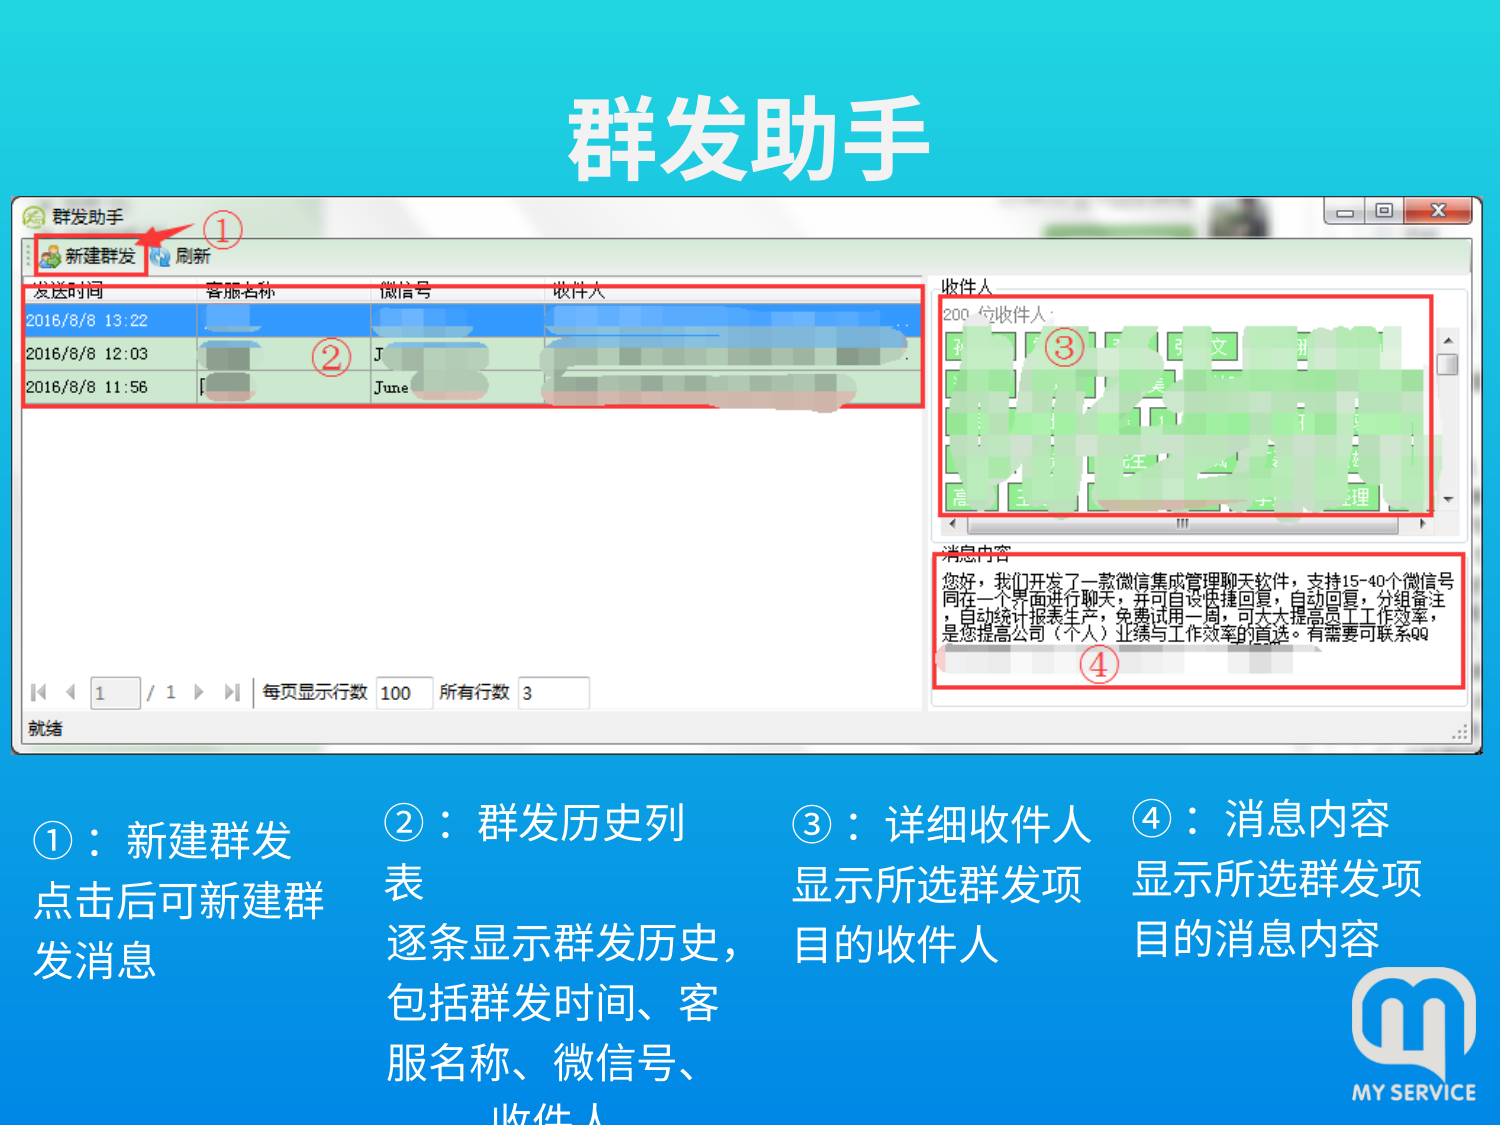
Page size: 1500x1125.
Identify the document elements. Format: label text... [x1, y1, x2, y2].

text_box ④：消息内容 显示所选群发项目的消息内容 [1116, 775, 1456, 970]
text_box ①：新建群发 点击后可新建群发消息 [17, 797, 368, 993]
picture [0, 196, 1500, 754]
text_box ②：群发历史列表 逐条显示群发历史，包括群发时间、客服名称、微信号、收件人 [368, 780, 739, 1125]
text_box ③：详细收件人显示所选群发项目的收件人 [776, 781, 1117, 976]
title 群发助手 [75, 32, 1425, 194]
picture [1352, 967, 1476, 1107]
